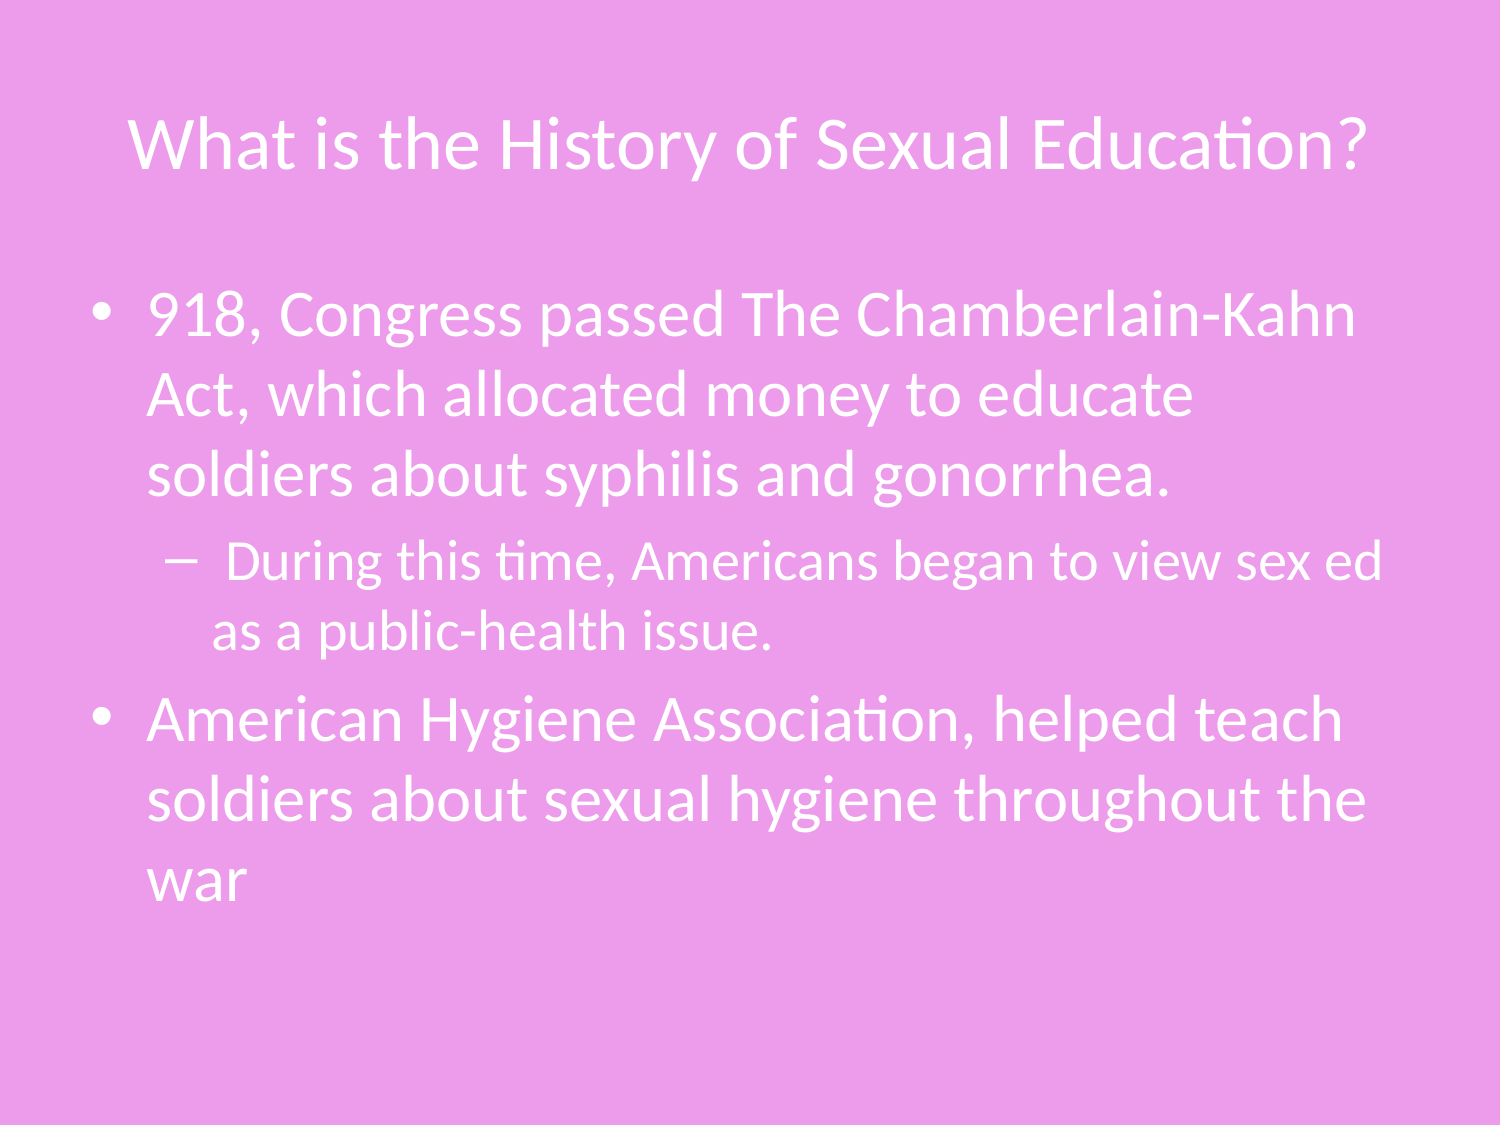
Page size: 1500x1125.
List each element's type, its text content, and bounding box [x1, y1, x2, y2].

list 918, Congress passed The Chamberlain-Kahn Act, which allocated money to educate soldiers about syphilis and gonorrhea. During this time, Americans began to view sex ed as a public-health issue. American Hygiene Association, helped teach soldiers about sexual hygiene throughout the war [75, 262, 1425, 1005]
title What is the History of Sexual Education? [75, 45, 1425, 233]
